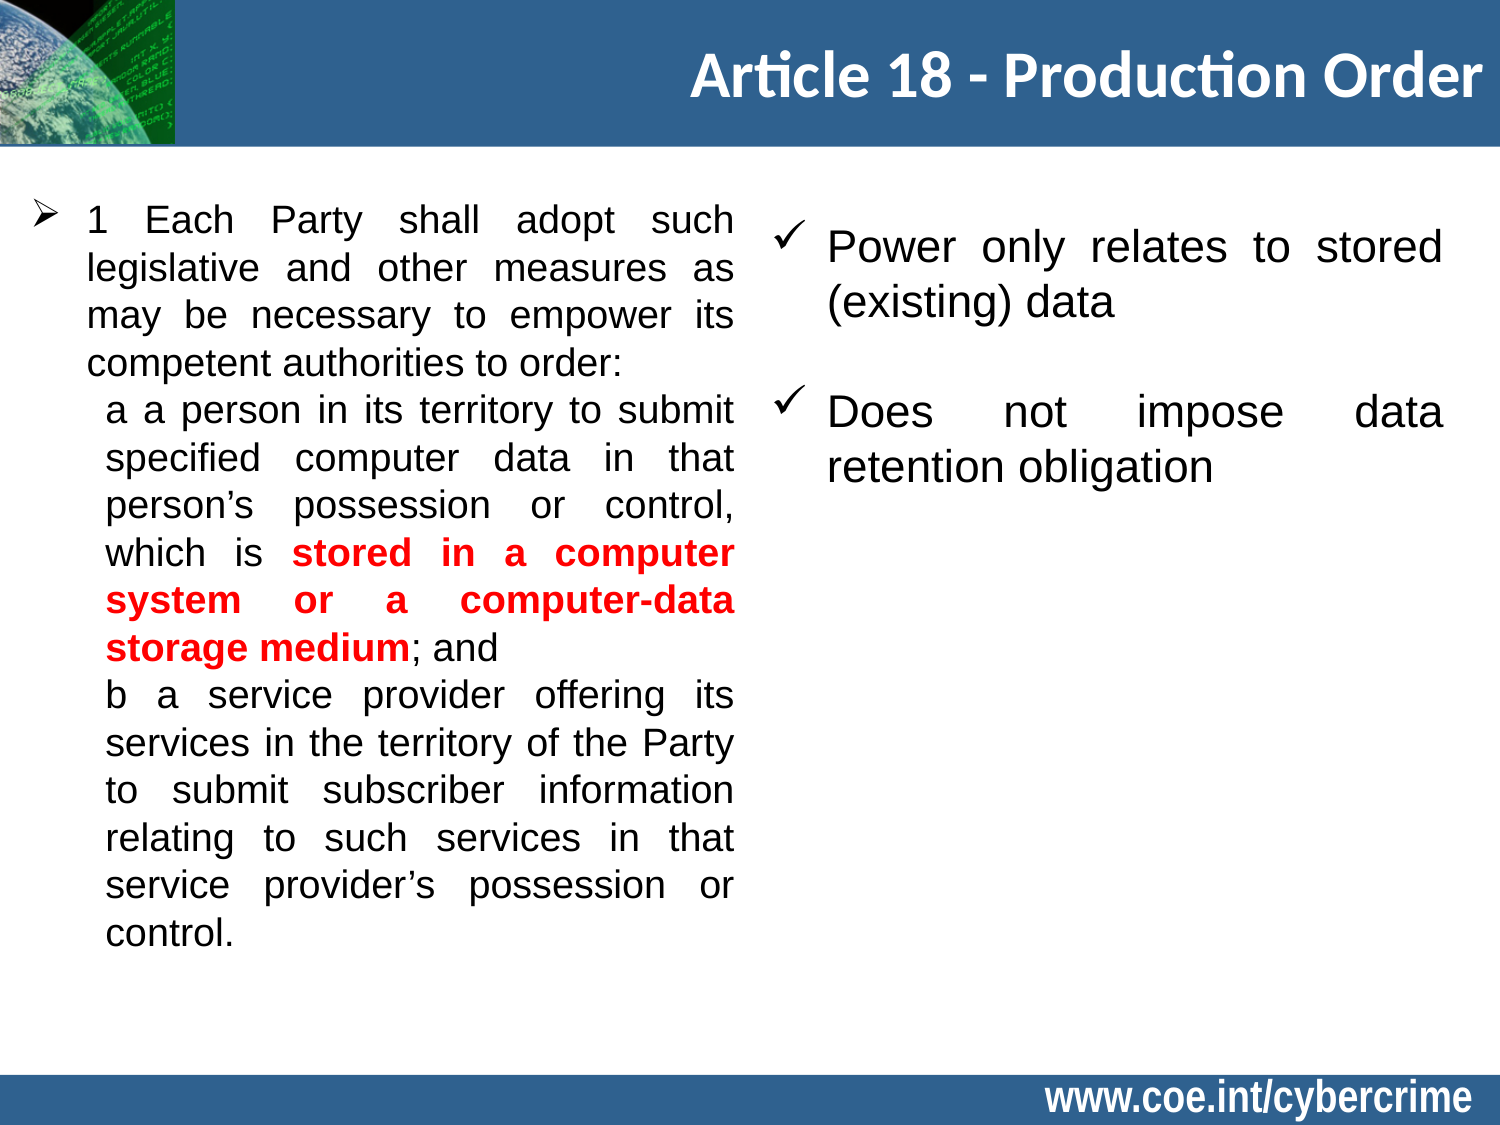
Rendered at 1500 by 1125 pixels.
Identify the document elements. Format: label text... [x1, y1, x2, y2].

text_box [0, 1073, 1030, 1125]
picture [0, 0, 175, 144]
text_box Power only relates to stored (existing) data Does not impose data retention obligation [755, 209, 1459, 554]
text_box www.coe.int/cybercrime [1030, 1059, 1500, 1125]
text_box 1 Each Party shall adopt such legislative and other measures as may be necessary to empower its competent authorities to order: a a person in its territory to submit specified computer data in that person’s possession or control, which is stored in a computer system or a computer-data storage medium; and b a service provider offering its services in the territory of the Party to submit subscriber information relating to such services in that service provider’s possession or control. [15, 186, 750, 962]
text_box Article 18 - Production Order [177, 0, 1500, 149]
